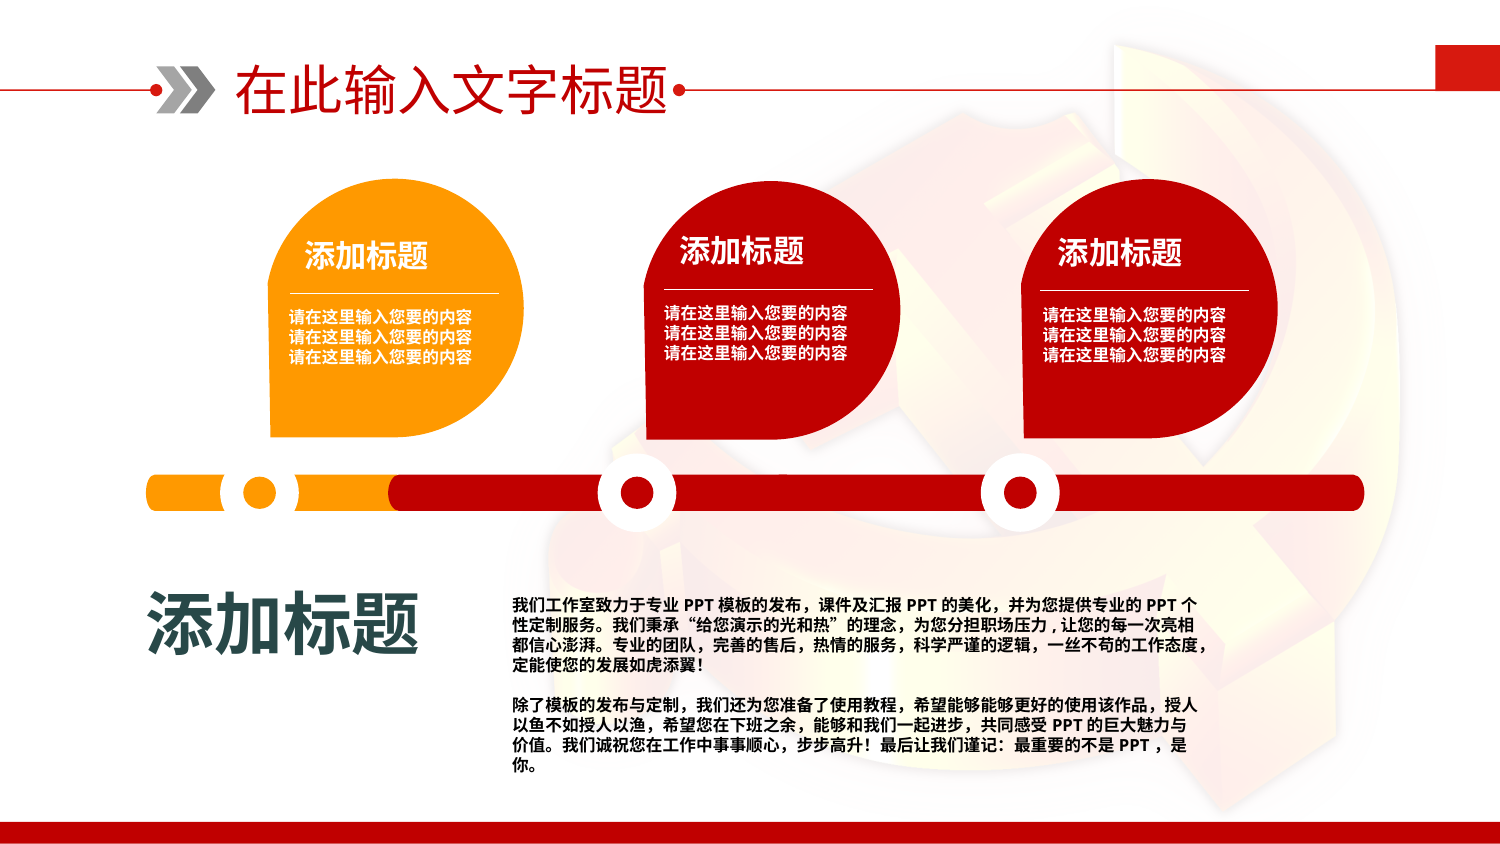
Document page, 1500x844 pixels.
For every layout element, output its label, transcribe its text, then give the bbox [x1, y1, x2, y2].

text_box 添加标题 [668, 226, 816, 275]
text_box 在此输入文字标题 [219, 48, 717, 144]
text_box 添加标题 [1046, 227, 1195, 277]
text_box [267, 178, 524, 438]
text_box 添加标题 [134, 574, 433, 669]
text_box 请在这里输入您要的内容 请在这里输入您要的内容 请在这里输入您要的内容 [652, 297, 889, 389]
text_box 请在这里输入您要的内容 请在这里输入您要的内容 请在这里输入您要的内容 [277, 301, 513, 393]
text_box [643, 181, 901, 440]
text_box [1065, 474, 1365, 511]
text_box [145, 474, 214, 511]
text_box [980, 452, 1060, 532]
text_box [770, 474, 975, 511]
text_box [1435, 45, 1500, 92]
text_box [219, 453, 300, 533]
text_box [1021, 179, 1278, 439]
text_box 请在这里输入您要的内容 请在这里输入您要的内容 请在这里输入您要的内容 [1031, 298, 1267, 390]
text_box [155, 66, 216, 114]
text_box [681, 474, 778, 511]
text_box [304, 474, 397, 511]
text_box [672, 83, 1435, 97]
text_box [388, 474, 592, 511]
text_box 我们工作室致力于专业PPT模板的发布，课件及汇报PPT的美化，并为您提供专业的PPT个性定制服务。我们秉承“给您演示的光和热”的理念，为您分担职场压力,让您的每一次亮相都信心澎湃。专业的团队，完善的售后，热情的服务，科学严谨的逻辑，一丝不苟的工作态度，定能使您的发展如虎添翼！ 除了模板的发布与定制，我们还为您准备了使用教程，希望能够能够更好的使用该作品，授人以鱼不如授人以渔，希望您在下班之余，能够和我们一起进步，共同感受PPT的巨大魅力与价值。我们诚祝您在工作中事事顺心，步步高升！最后让我们谨记：最重要的不是PPT，是你。 [500, 589, 1212, 801]
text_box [597, 453, 677, 533]
text_box 添加标题 [292, 230, 441, 279]
